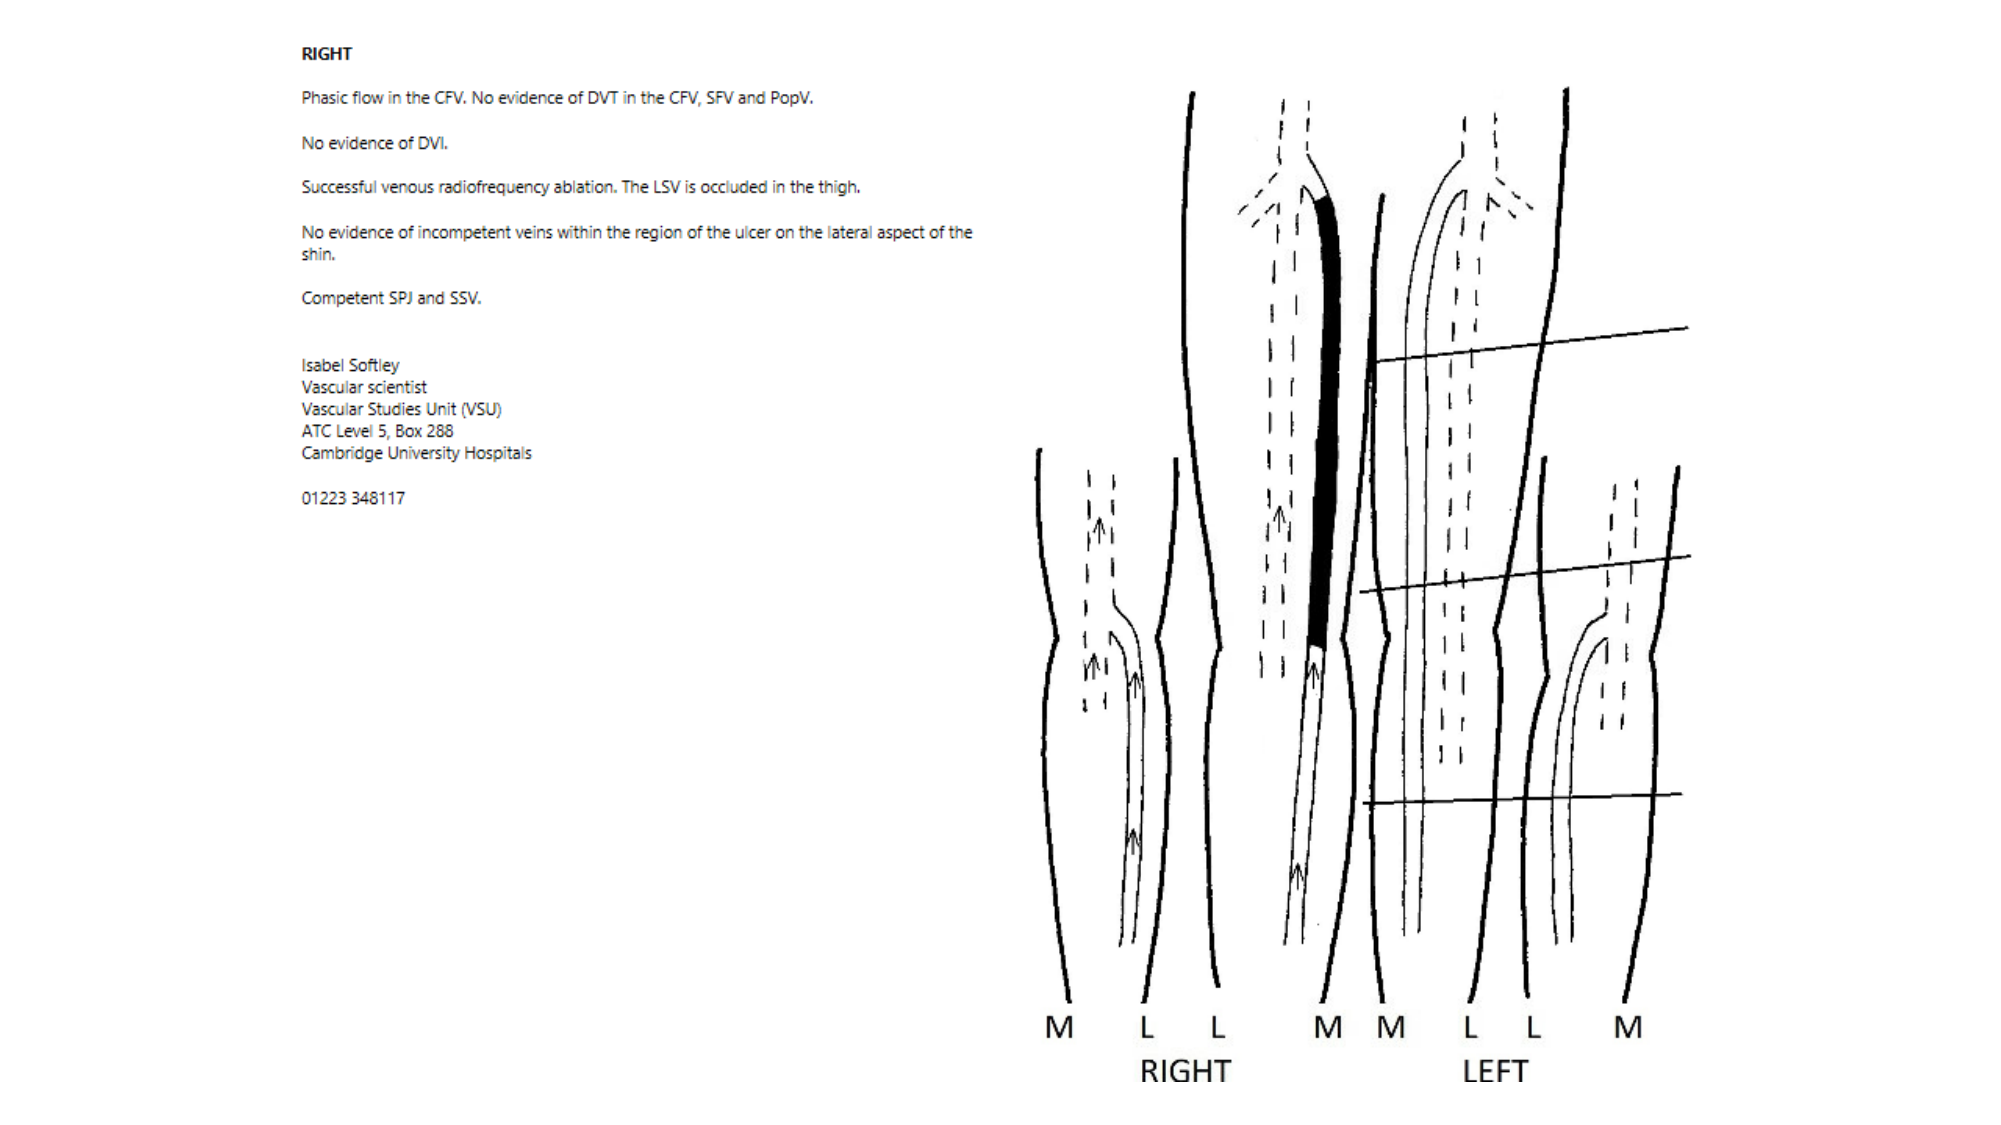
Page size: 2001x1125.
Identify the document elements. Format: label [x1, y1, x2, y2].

picture [292, 43, 1708, 1082]
